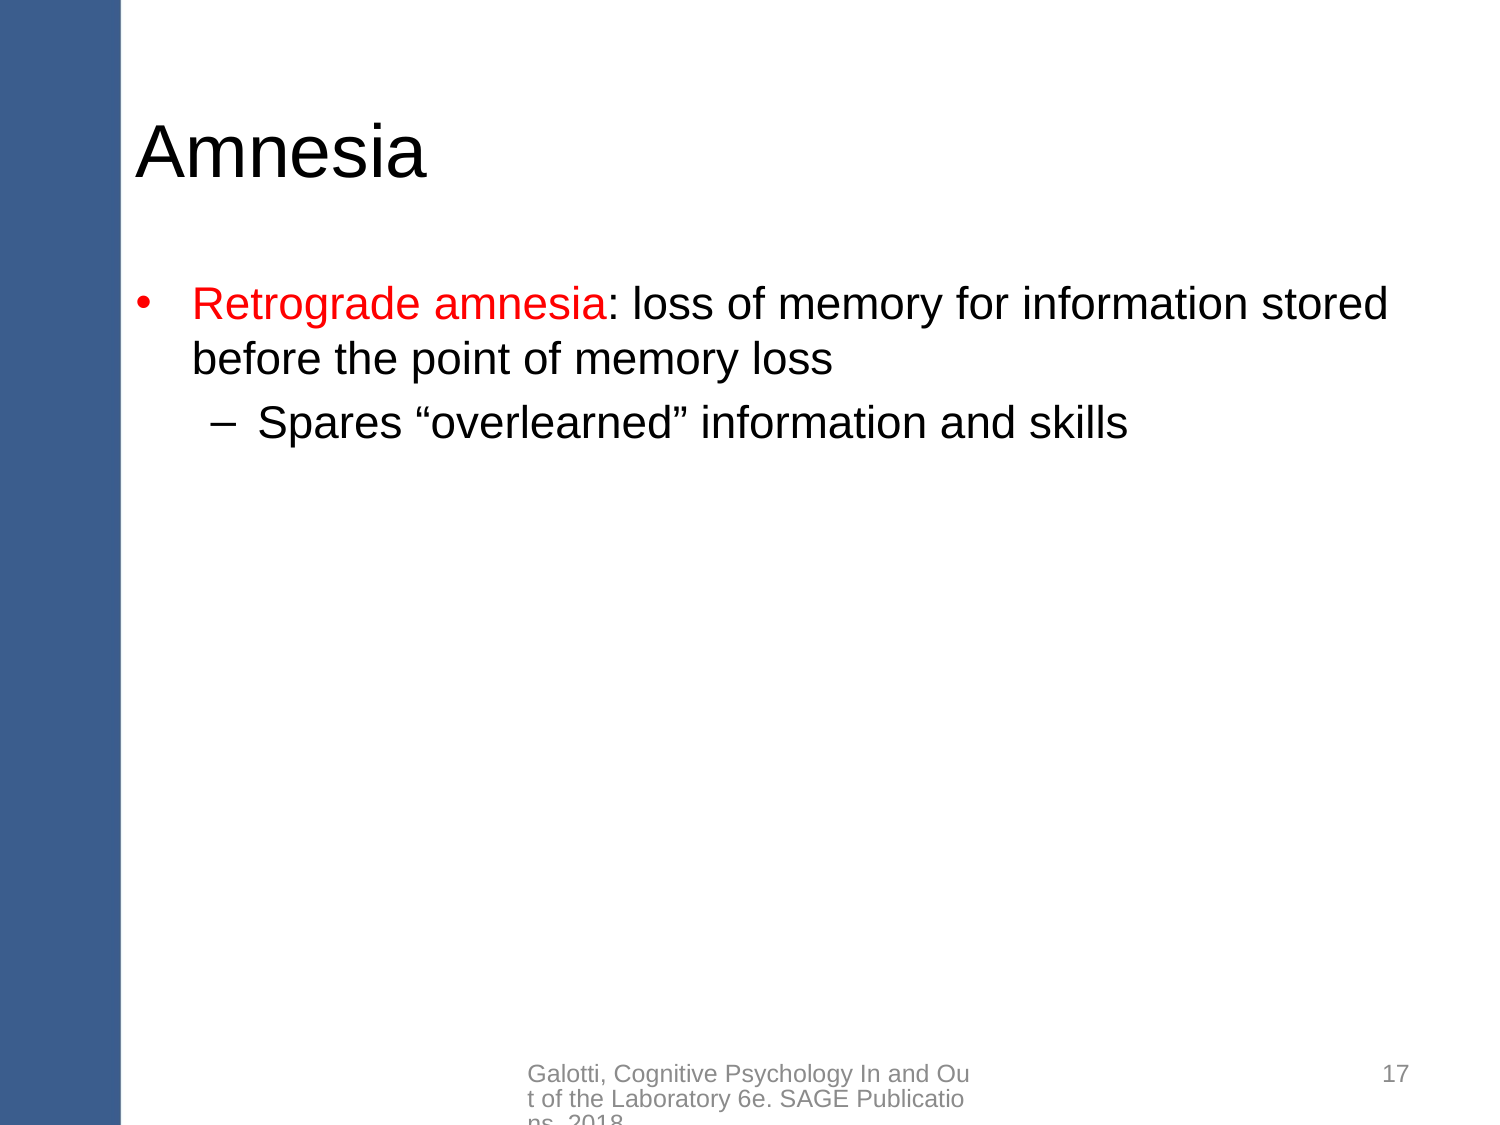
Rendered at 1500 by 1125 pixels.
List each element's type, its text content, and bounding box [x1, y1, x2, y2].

title Amnesia [120, 69, 1471, 225]
list Retrograde amnesia: loss of memory for information stored before the point of memory loss Spares “overlearned” information and skills [120, 266, 1471, 1009]
footer Galotti, Cognitive Psychology In and Out of the Laboratory 6e. SAGE Publications, 2018. [512, 1042, 988, 1103]
slide_number 17 [1074, 1042, 1425, 1103]
picture [0, 0, 1500, 1125]
